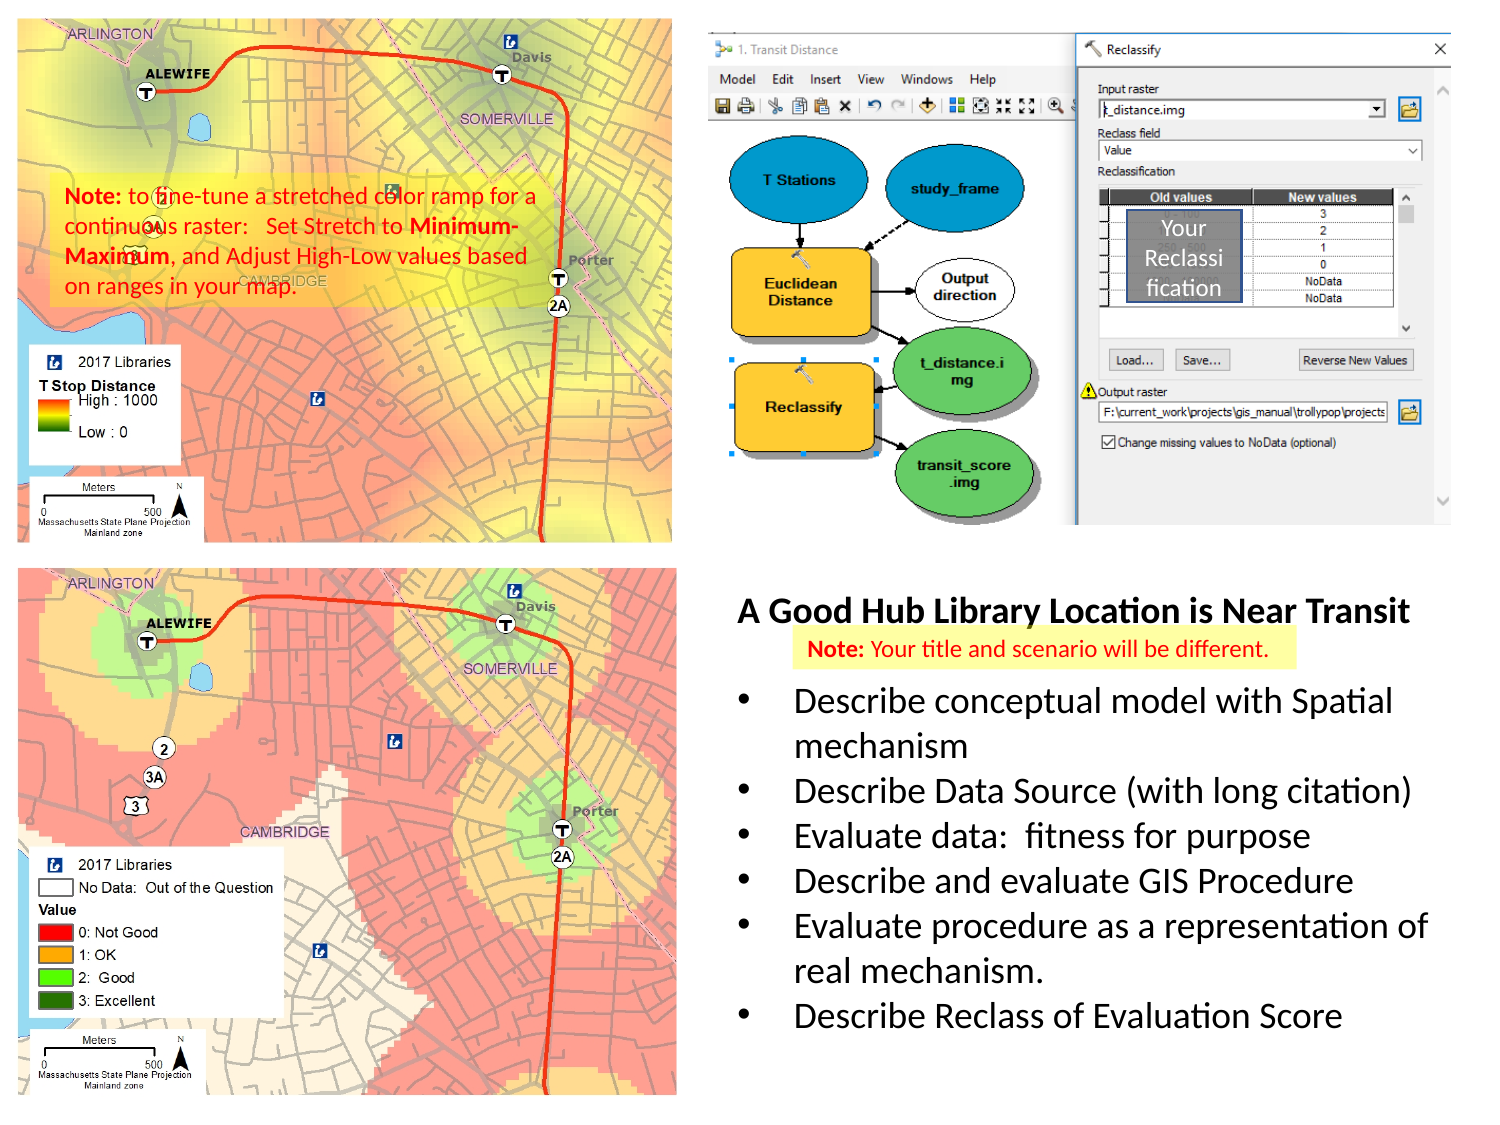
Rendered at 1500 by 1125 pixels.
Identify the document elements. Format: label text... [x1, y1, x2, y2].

text_box Note: Your title and scenario will be different. [792, 624, 1297, 670]
picture [14, 562, 683, 1097]
picture [14, 13, 678, 544]
text_box A Good Hub Library Location is Near Transit Describe conceptual model with Spatial mechanism Describe Data Source (with long citation) Evaluate data: fitness for purpose Describe and evaluate GIS Procedure Evaluate procedure as a representation of real mechanism. Describe Reclass of Evaluation Score [722, 578, 1451, 1044]
picture [708, 32, 1451, 525]
